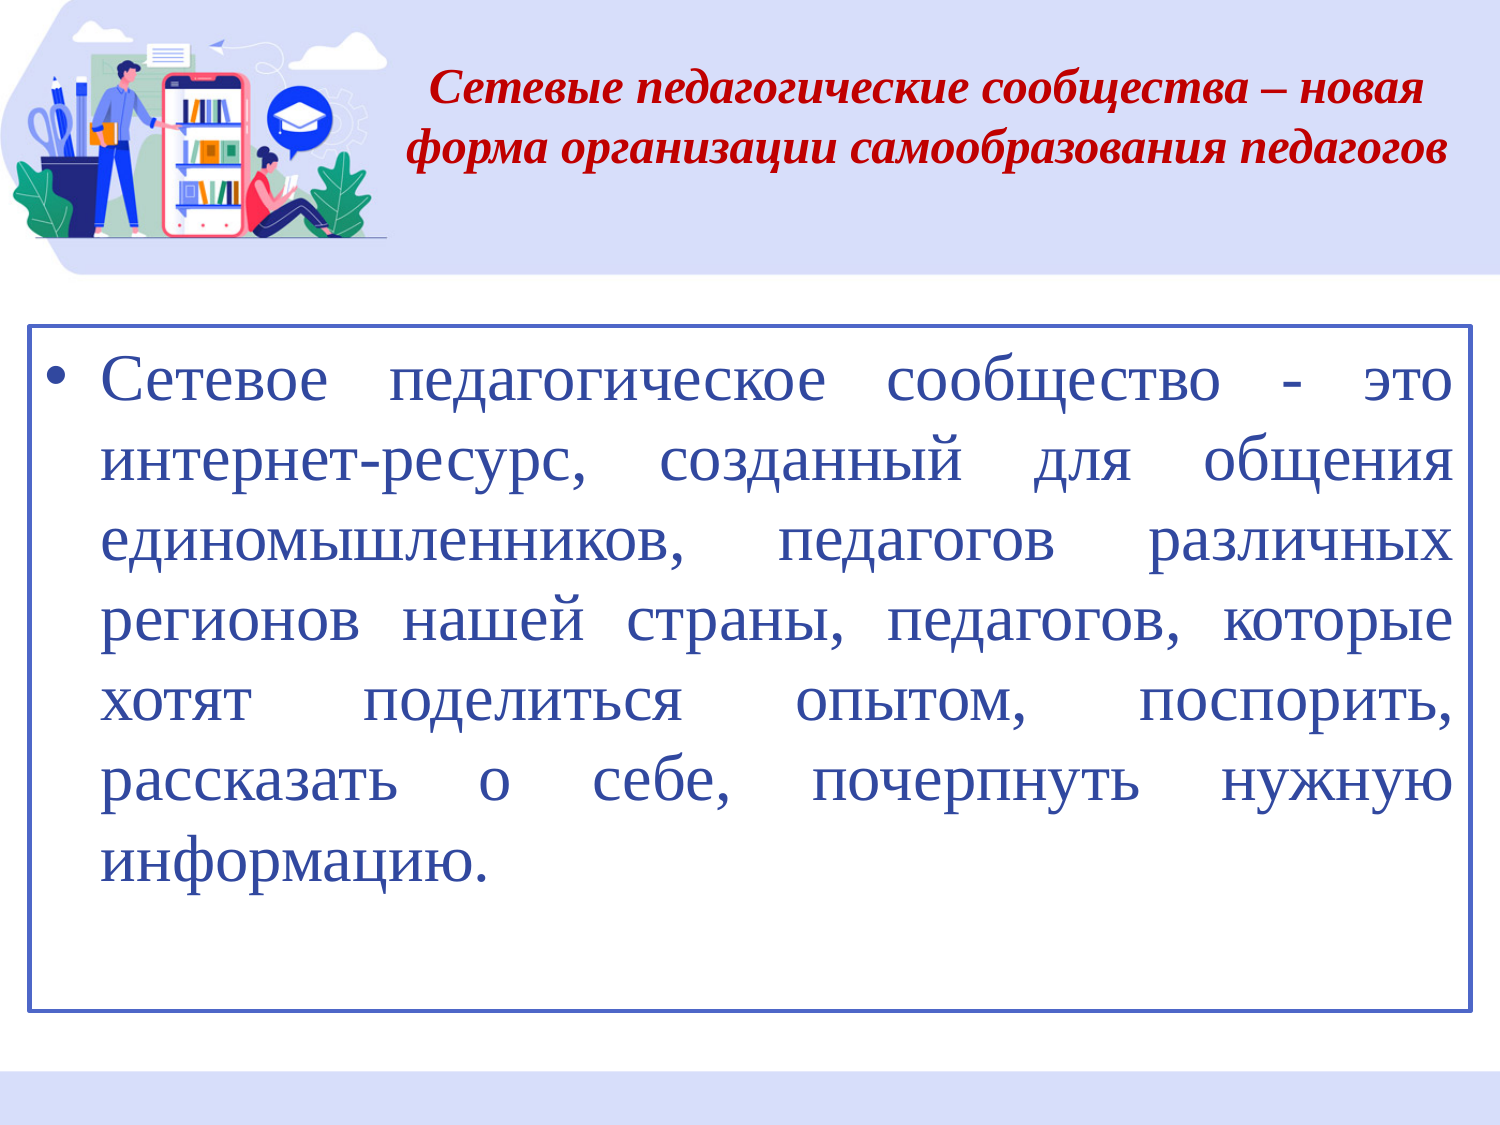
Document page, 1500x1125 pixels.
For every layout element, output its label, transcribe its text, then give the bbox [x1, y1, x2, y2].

list Сетевое педагогическое сообщество - это интернет-ресурс, созданный для общения единомышленников, педагогов различных регионов нашей страны, педагогов, которые хотят поделиться опытом, поспорить, рассказать о себе, почерпнуть нужную информацию. [27, 324, 1473, 1013]
picture [0, 0, 1500, 1125]
title Сетевые педагогические сообщества – новая форма организации самообразования педагогов [383, 19, 1471, 208]
